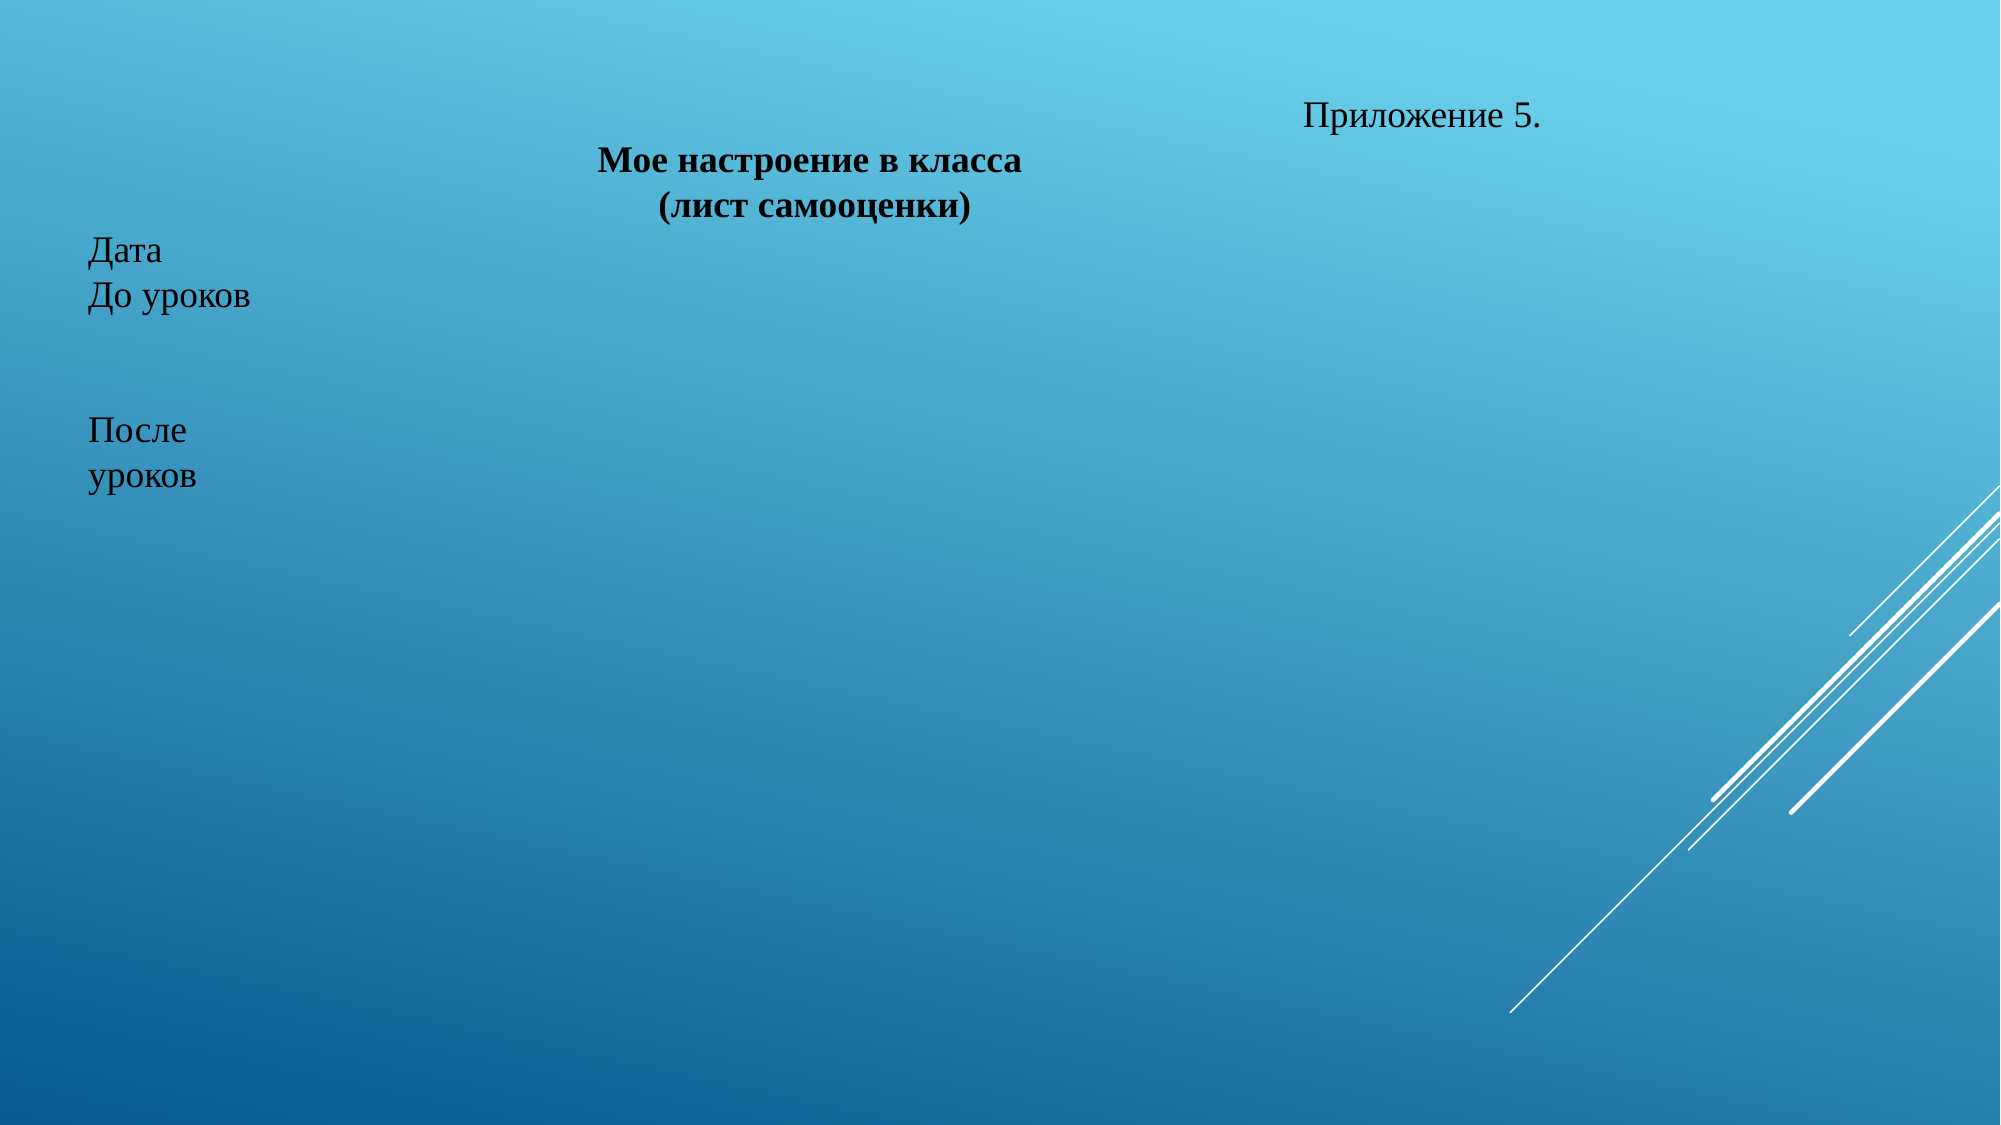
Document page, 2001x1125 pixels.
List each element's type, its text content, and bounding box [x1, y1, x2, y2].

text_box Приложение 5. Мое настроение в класса (лист самооценки) Дата До уроков После уроков [73, 83, 1557, 548]
